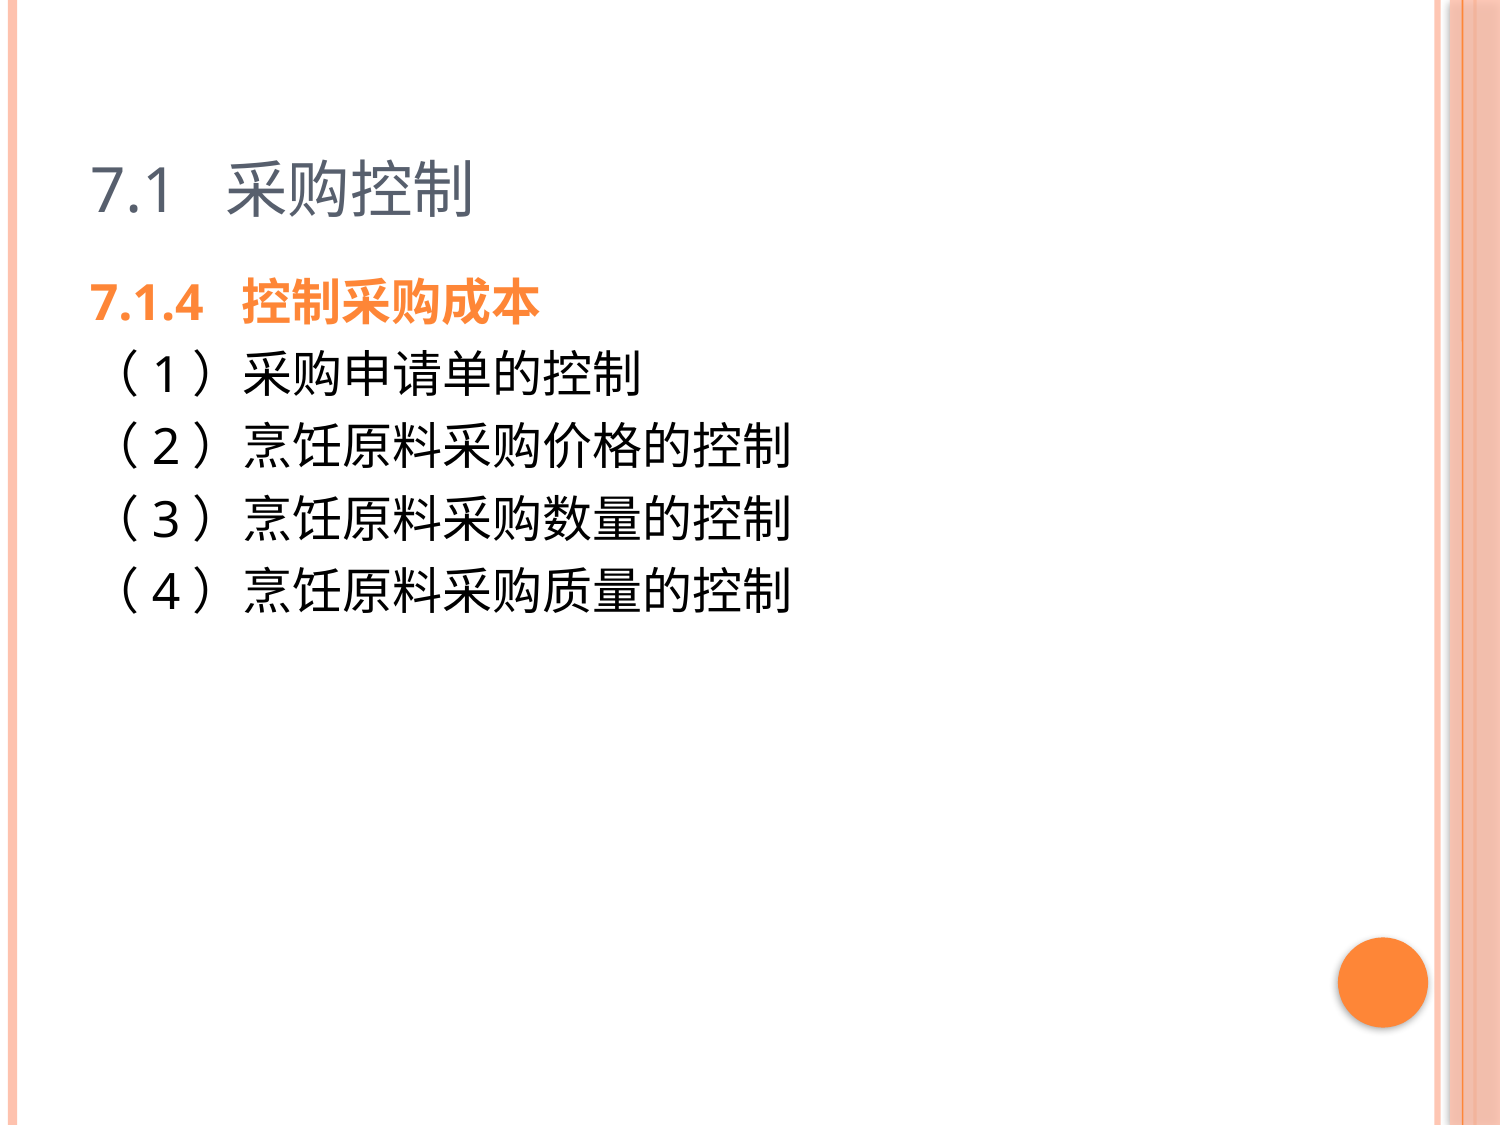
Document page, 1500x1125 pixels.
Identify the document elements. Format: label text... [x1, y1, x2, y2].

list 7.1.4 控制采购成本 （1）采购申请单的控制 （2）烹饪原料采购价格的控制 （3）烹饪原料采购数量的控制 （4）烹饪原料采购质量的控制 [74, 262, 1374, 1063]
title 7.1 采购控制 [75, 45, 1300, 233]
